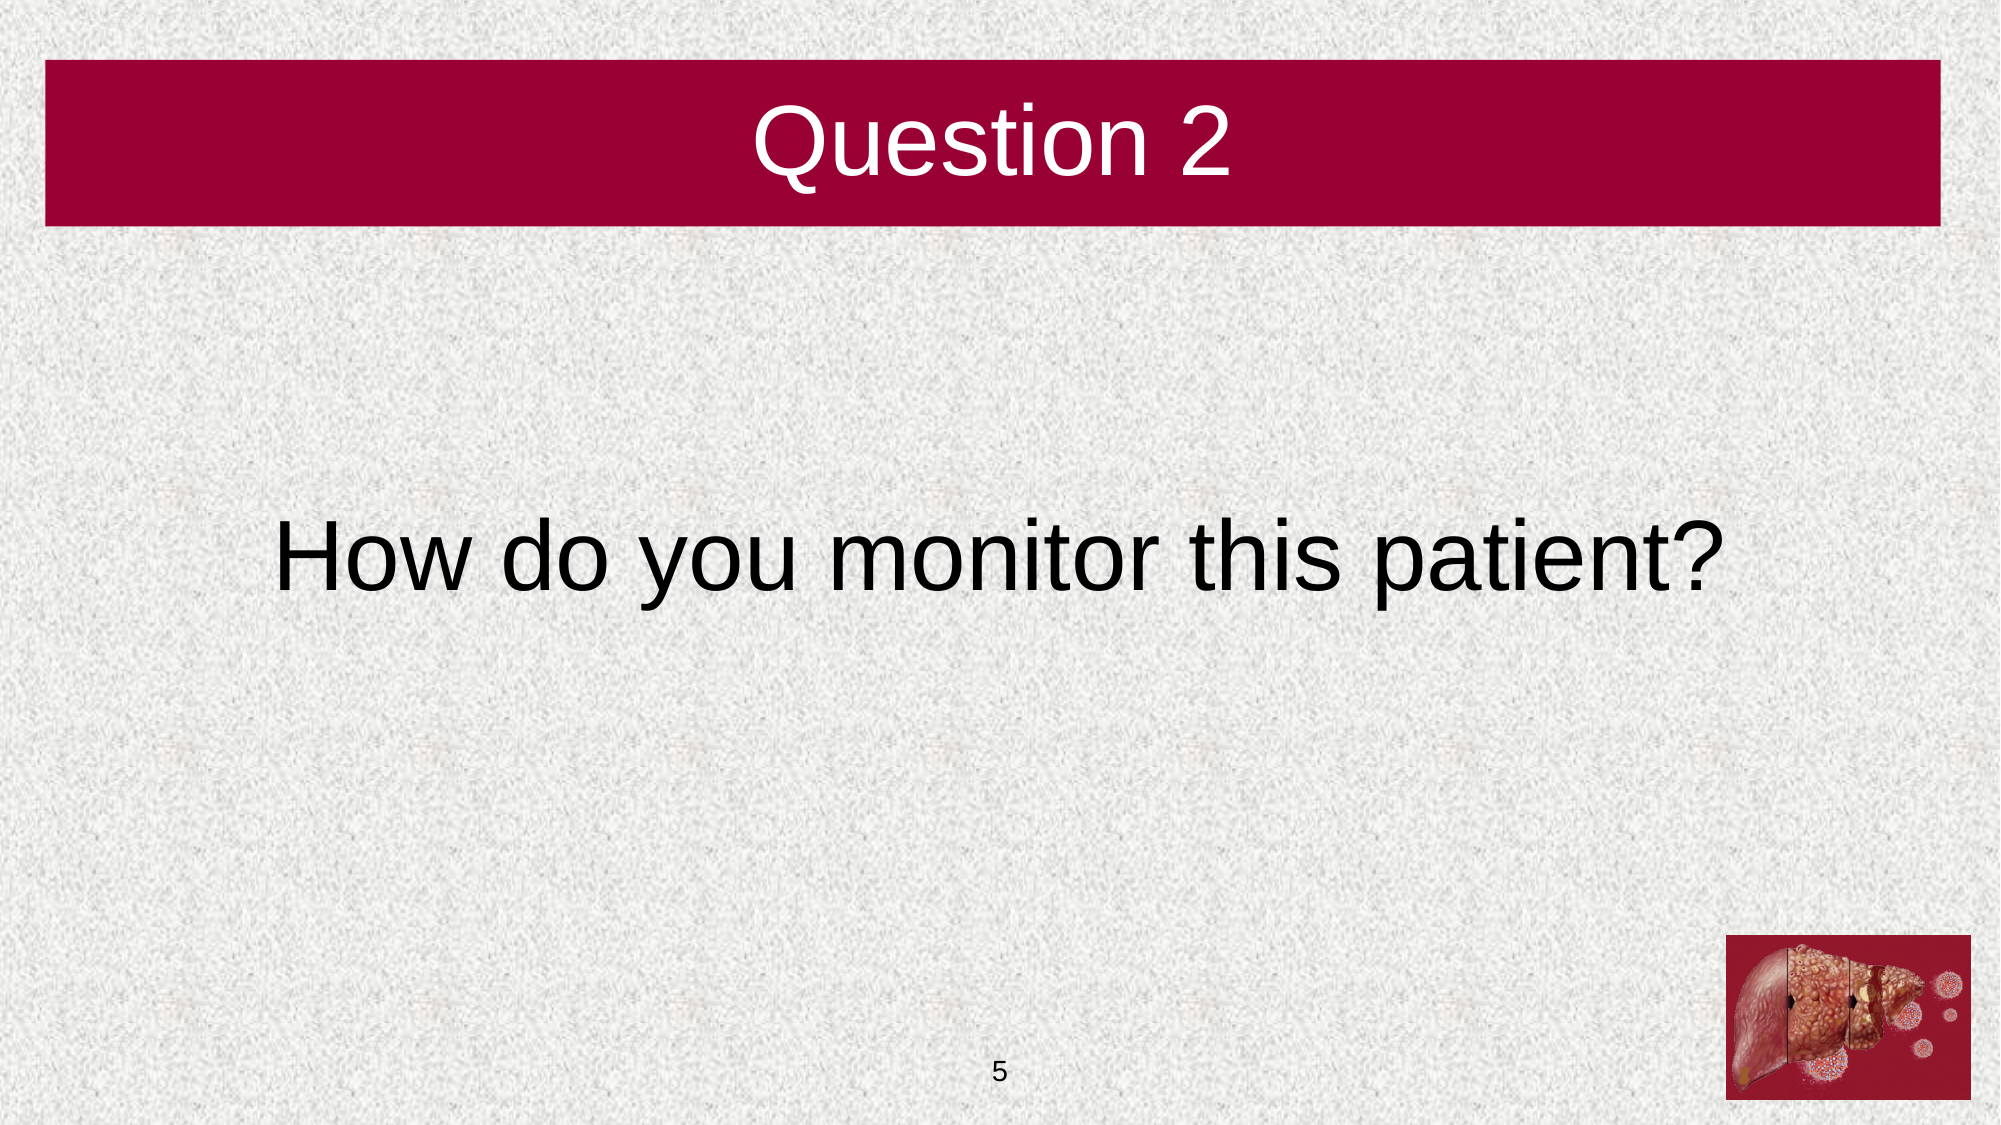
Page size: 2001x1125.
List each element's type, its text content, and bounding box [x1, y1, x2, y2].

slide_number 5 [774, 1039, 1225, 1100]
picture [0, 0, 2001, 1125]
list How do you monitor this patient? [137, 496, 1863, 662]
title Question 2 [45, 59, 1941, 227]
